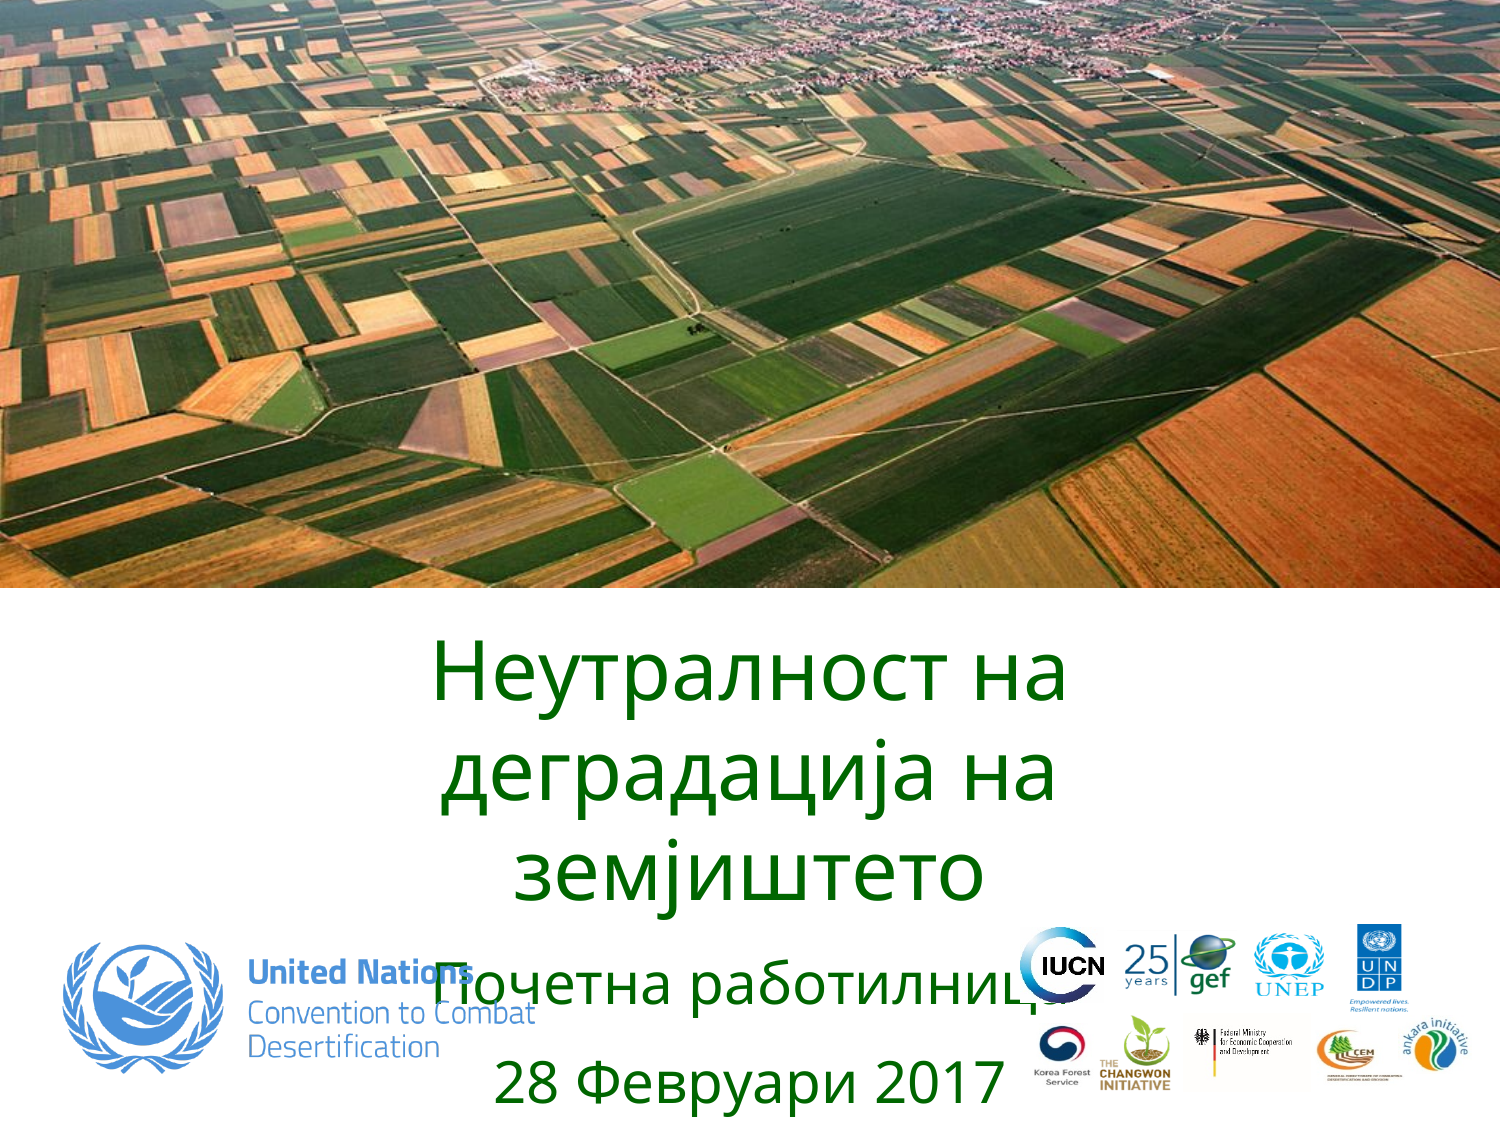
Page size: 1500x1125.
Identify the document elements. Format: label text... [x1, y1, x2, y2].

picture [37, 917, 562, 1099]
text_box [1020, 924, 1472, 1094]
picture [0, 0, 1500, 589]
text_box Неутралност на деградација на земјиштето Почетна работилница 28 Февруари 2017 [253, 609, 1248, 1123]
